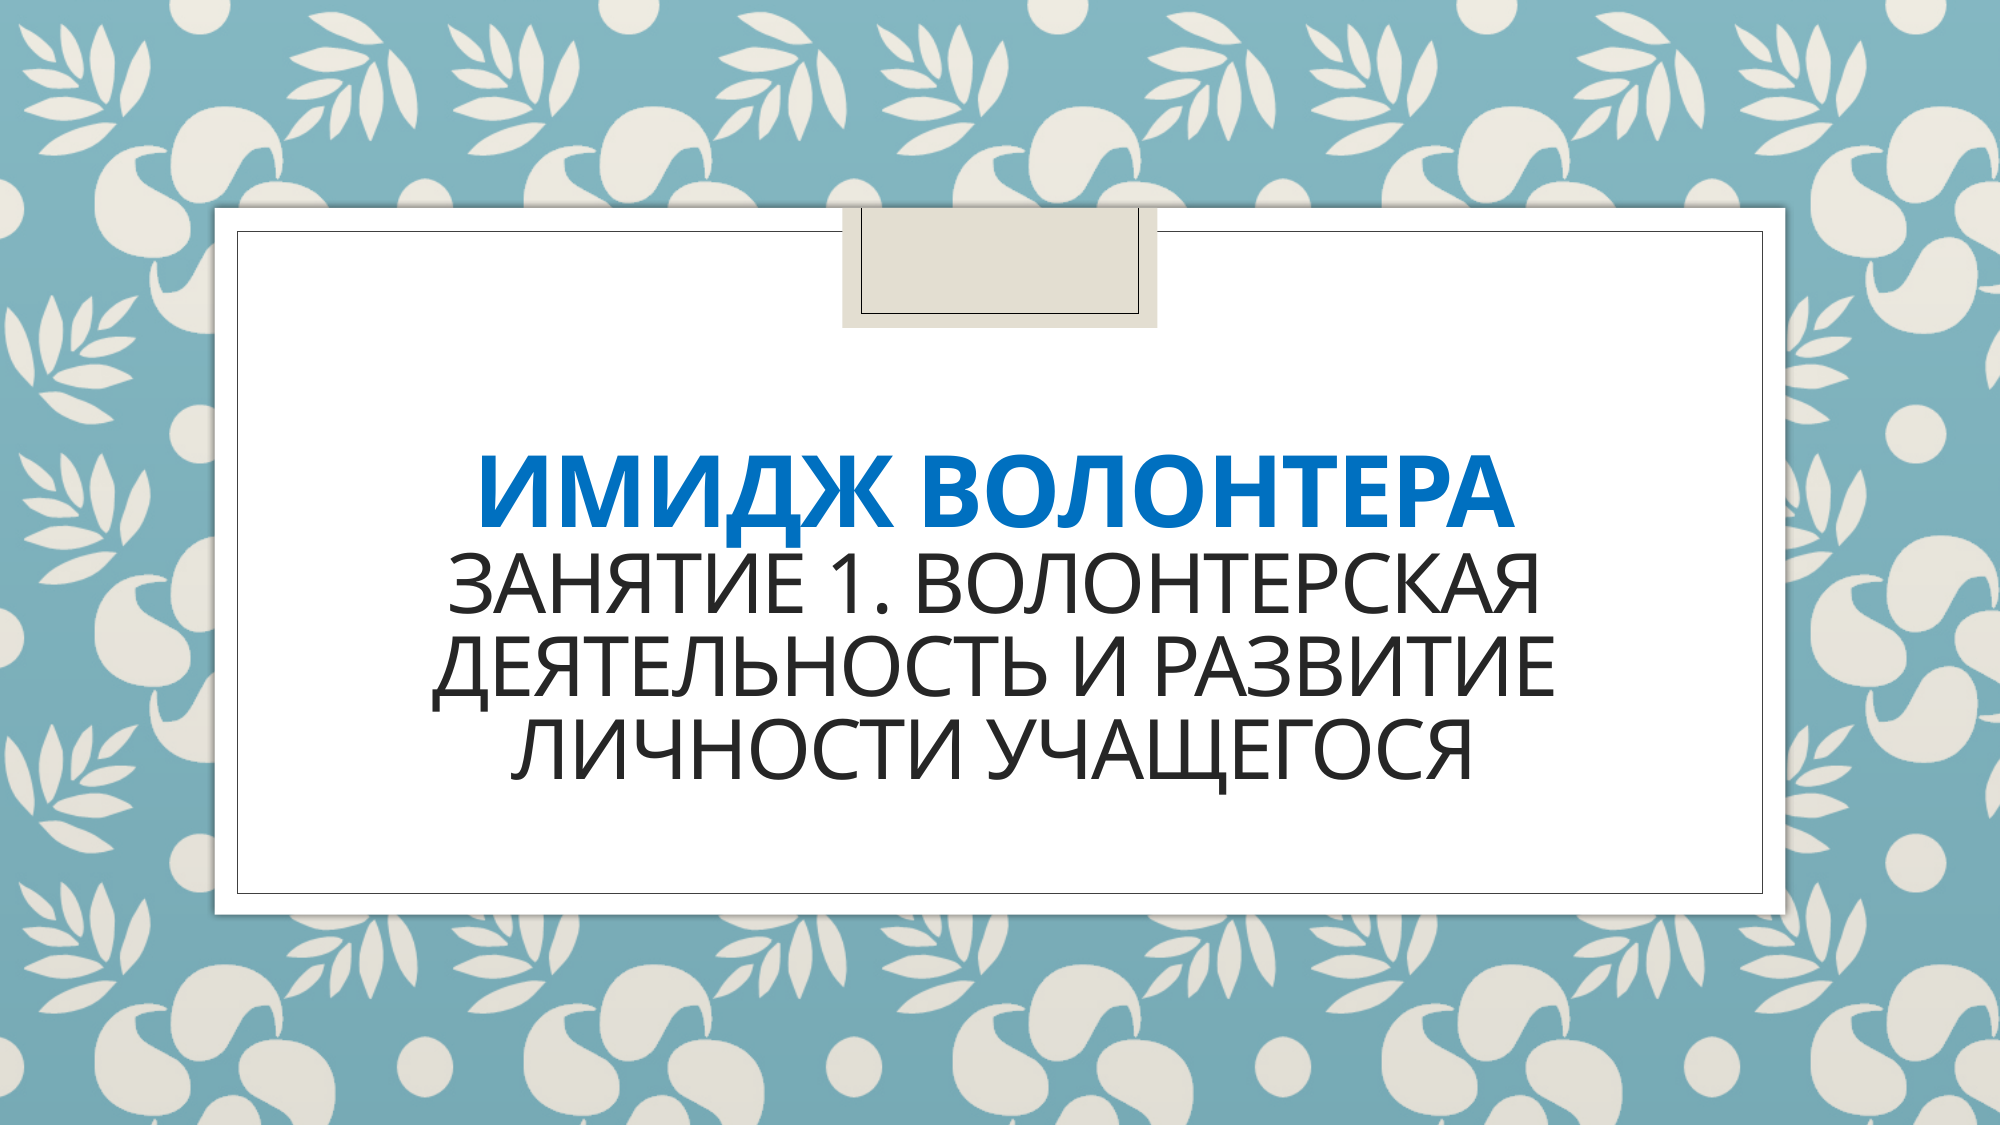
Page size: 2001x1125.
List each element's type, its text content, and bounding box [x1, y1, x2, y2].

title Имидж волонтера Занятие 1. Волонтерская деятельность и развитие личности учащегося [292, 322, 1698, 922]
